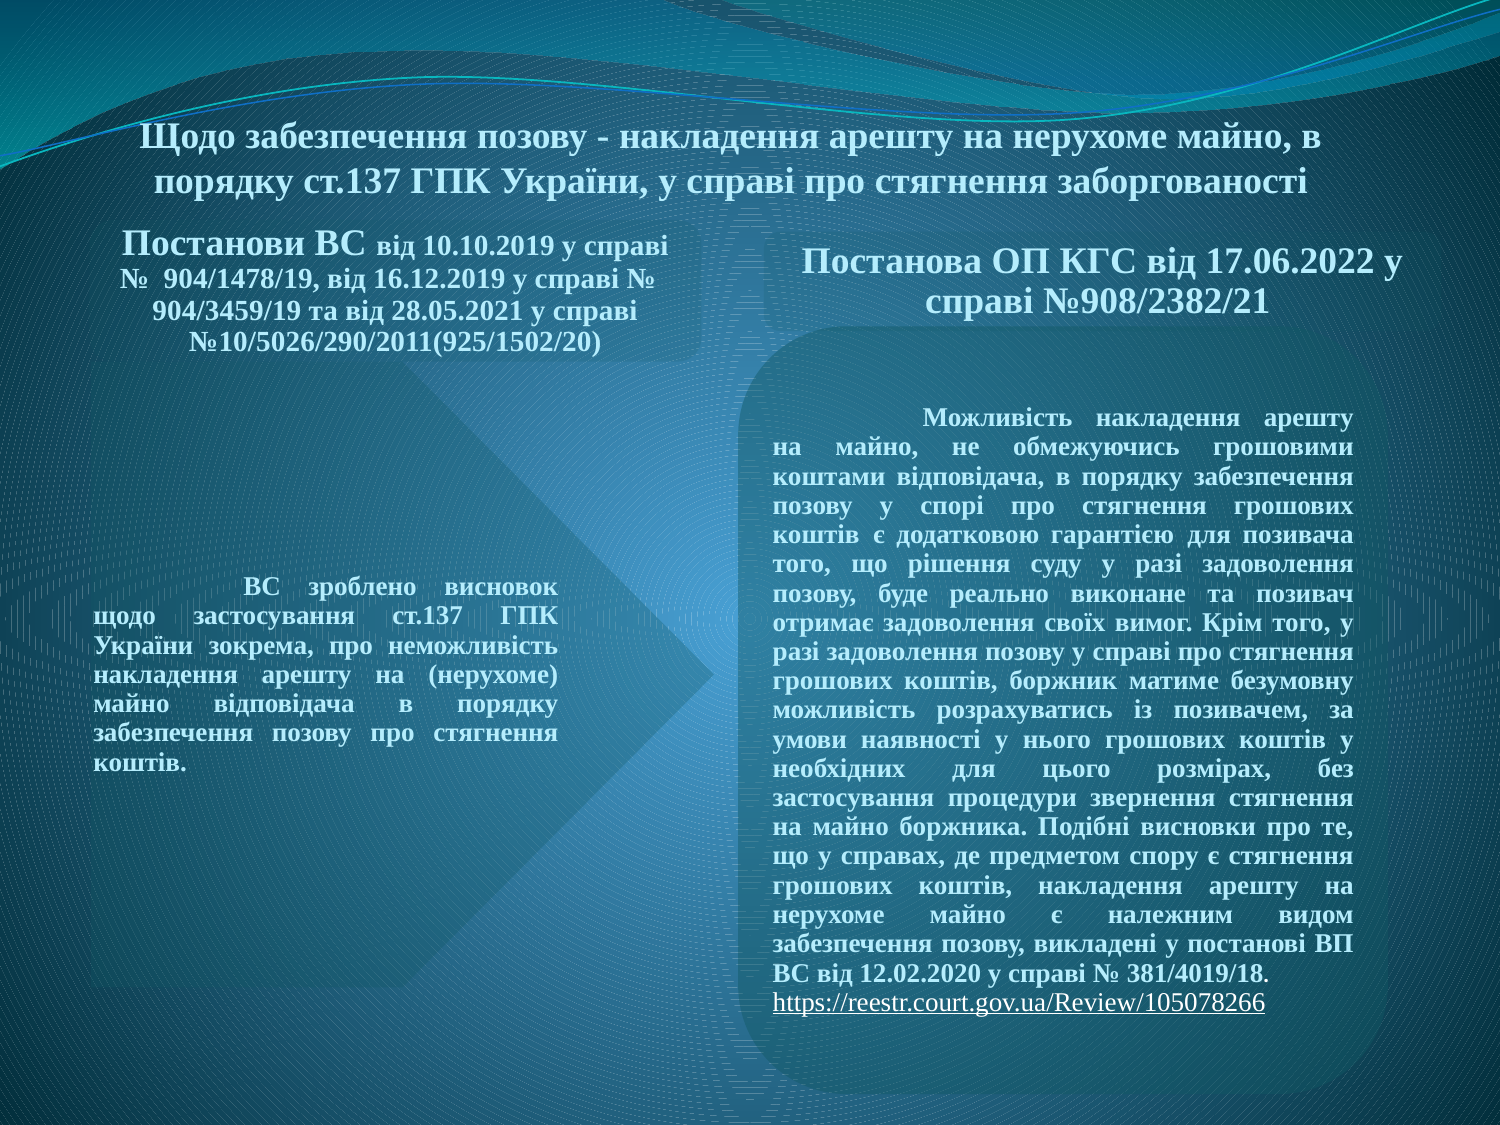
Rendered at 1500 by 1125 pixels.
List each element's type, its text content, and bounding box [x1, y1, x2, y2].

text_box Щодо забезпечення позову - накладення арешту на нерухоме майно, в порядку ст.137 ГПК України, у справі про стягнення заборгованості [100, 196, 1365, 421]
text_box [90, 302, 715, 1048]
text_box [737, 337, 1389, 1083]
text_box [763, 231, 1442, 339]
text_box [89, 219, 702, 362]
